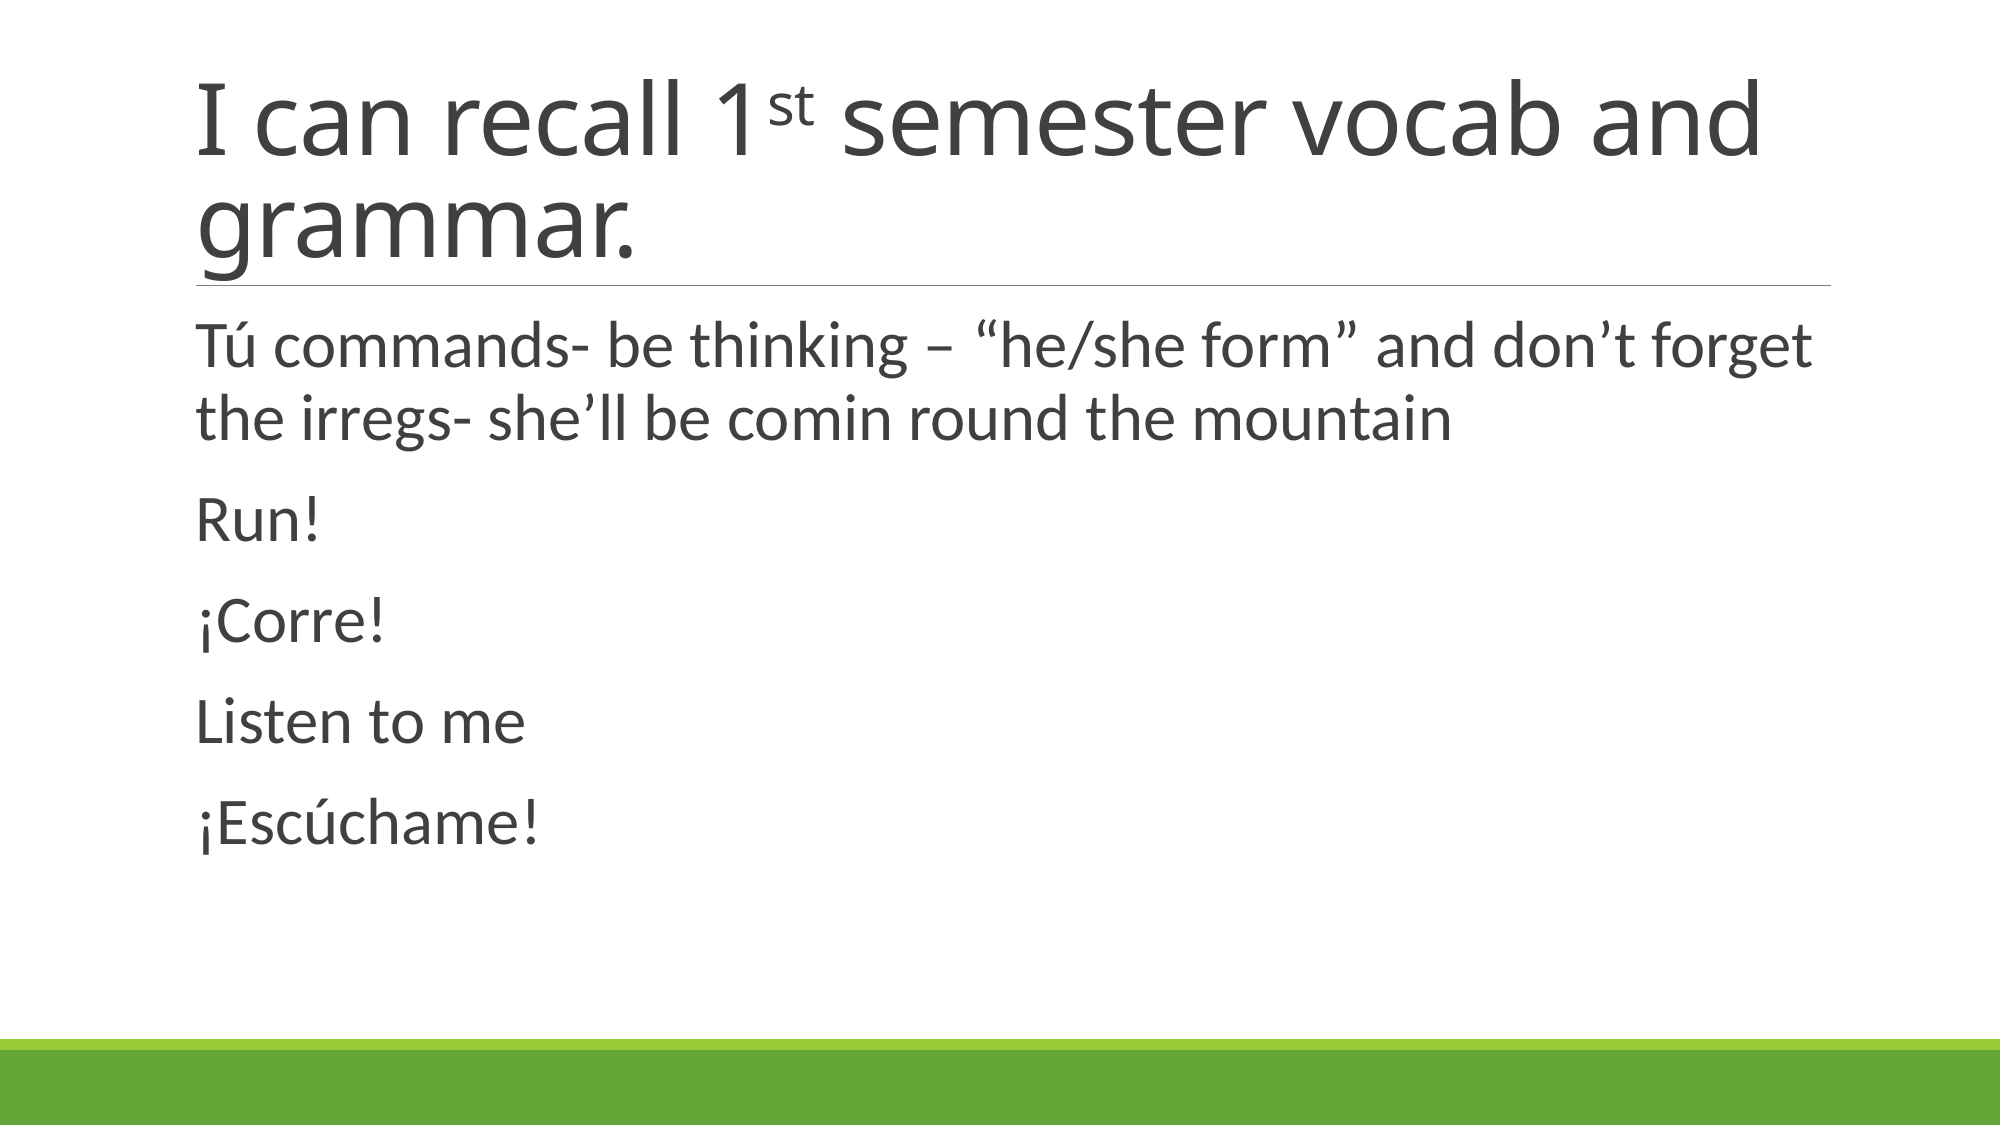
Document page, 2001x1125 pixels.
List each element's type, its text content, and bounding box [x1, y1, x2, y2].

title I can recall 1st semester vocab and grammar. [180, 47, 1830, 285]
list Tú commands- be thinking – “he/she form” and don’t forget the irregs- she’ll be comin round the mountain Run! ¡Corre! Listen to me ¡Escúchame! [180, 302, 1830, 963]
